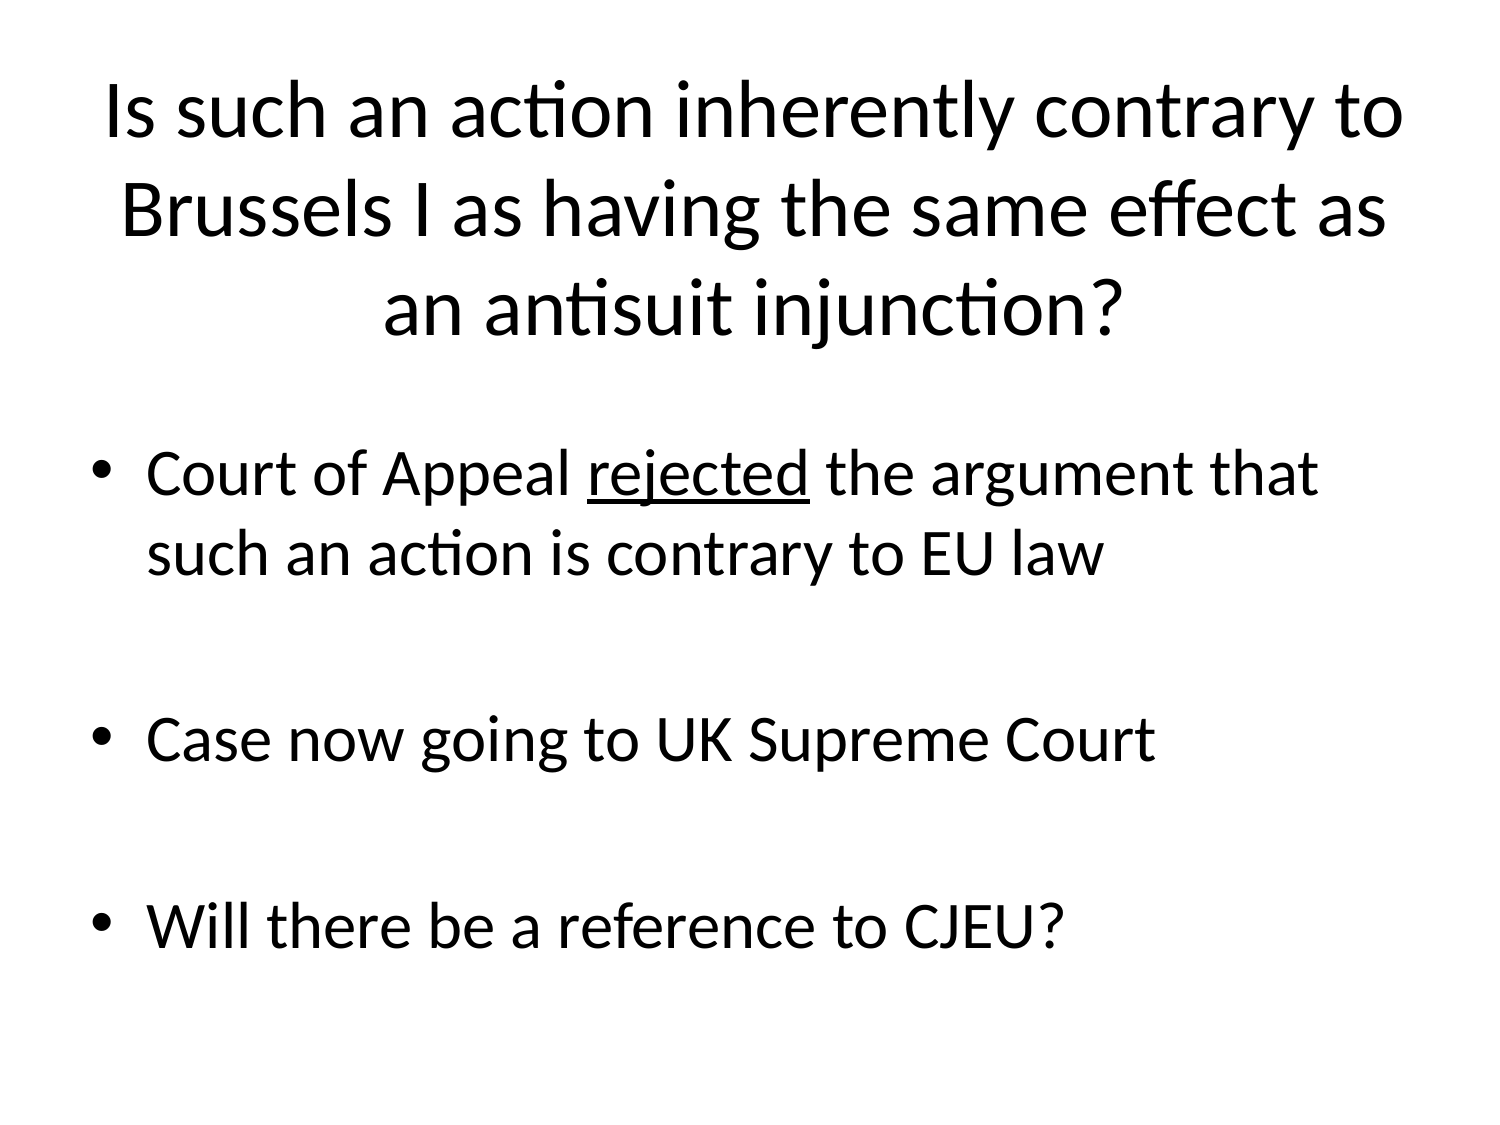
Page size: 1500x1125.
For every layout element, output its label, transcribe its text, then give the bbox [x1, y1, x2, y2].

title Is such an action inherently contrary to Brussels I as having the same effect as an antisuit injunction? [75, 45, 1436, 362]
list Court of Appeal rejected the argument that such an action is contrary to EU law Case now going to UK Supreme Court Will there be a reference to CJEU? [75, 420, 1425, 1005]
